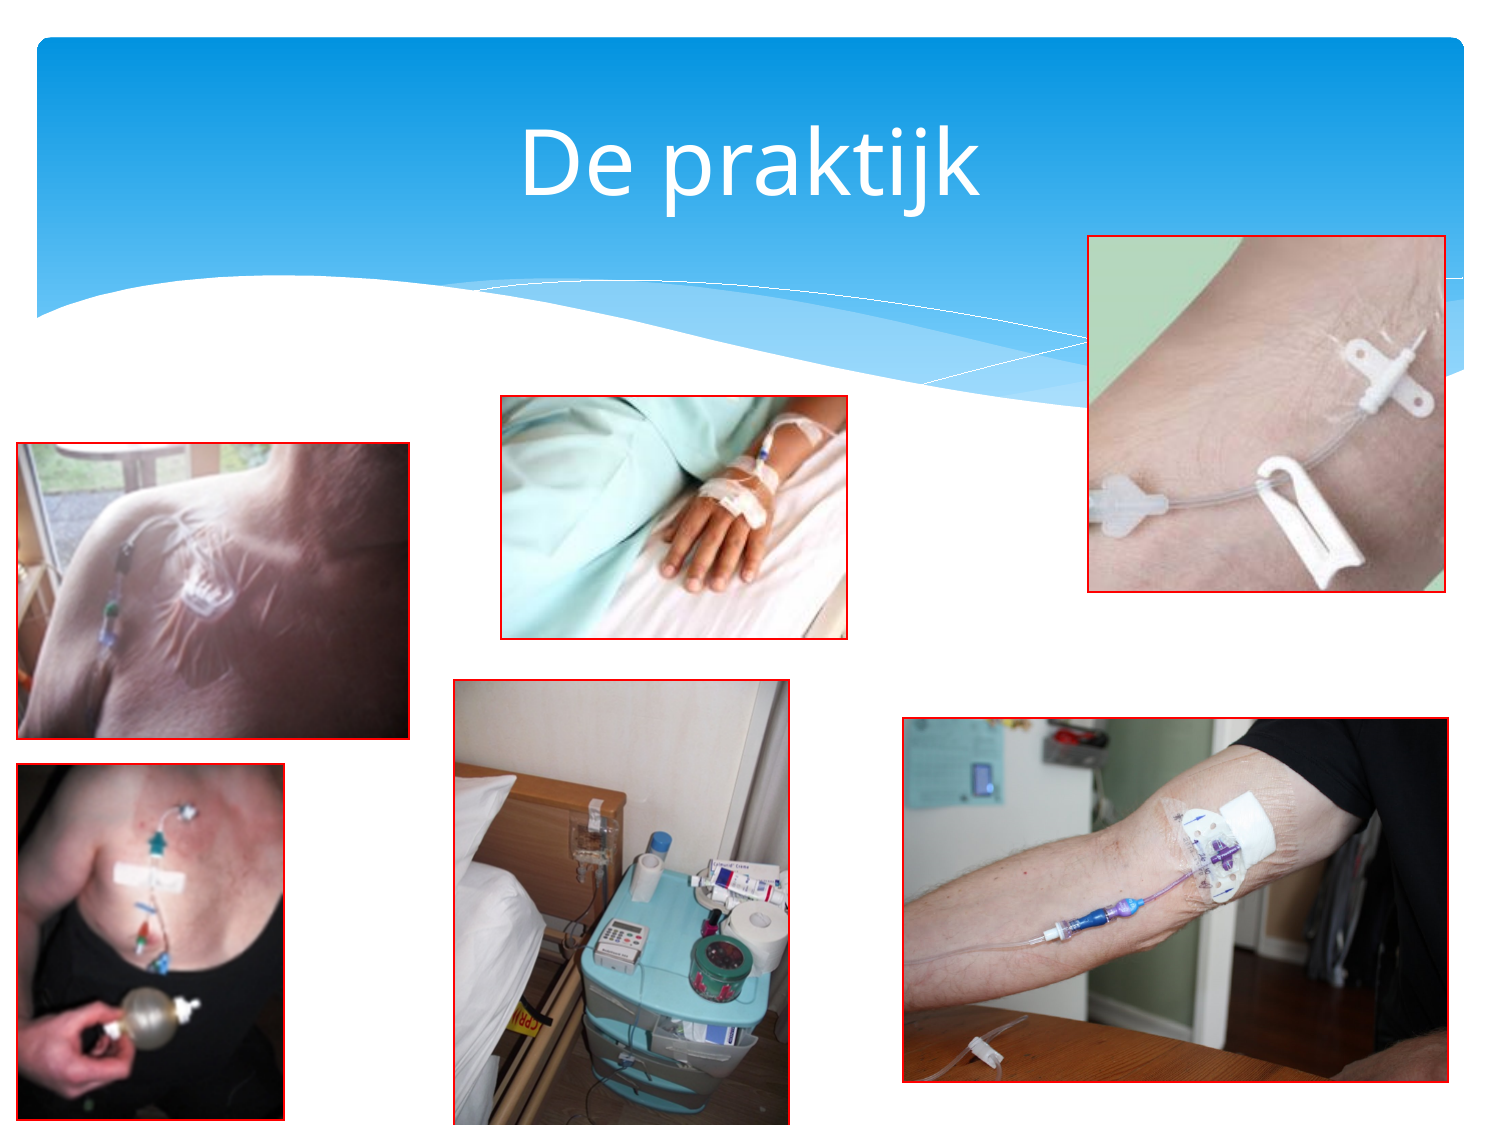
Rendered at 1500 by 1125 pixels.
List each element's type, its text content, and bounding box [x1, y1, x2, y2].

picture [903, 718, 1448, 1082]
picture [454, 680, 788, 1125]
picture [501, 396, 846, 639]
picture [17, 444, 408, 739]
picture [1088, 236, 1445, 592]
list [17, 764, 284, 1120]
title De praktijk [75, 55, 1425, 261]
